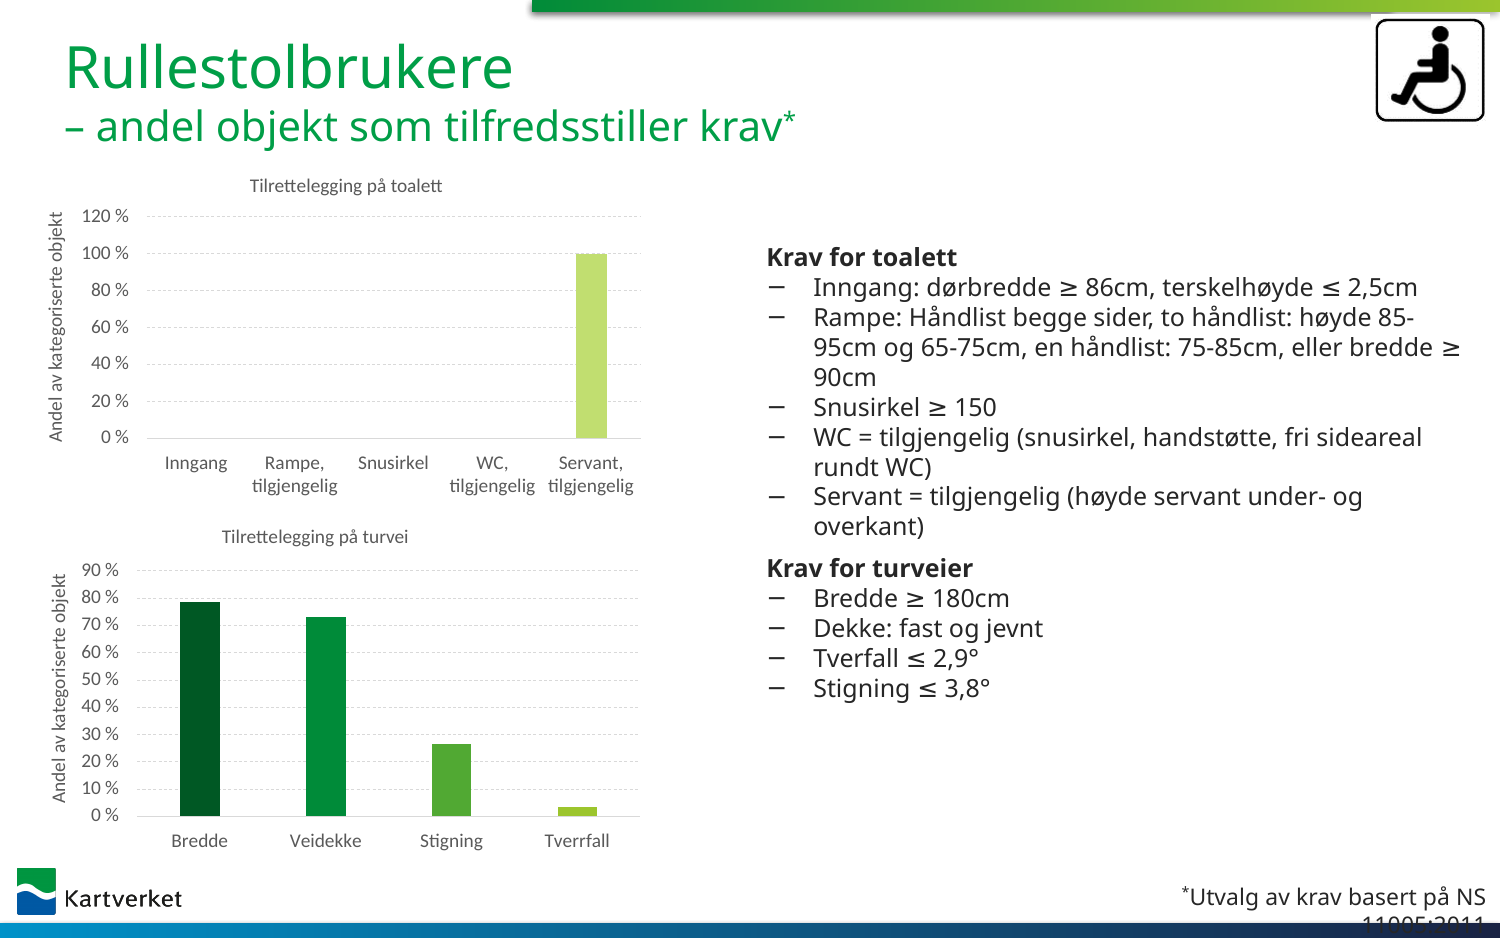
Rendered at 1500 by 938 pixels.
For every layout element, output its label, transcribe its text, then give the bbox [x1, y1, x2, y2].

picture [41, 520, 652, 859]
text_box Krav for turveier Bredde ≥ 180cm Dekke: fast og jevnt Tverfall ≤ 2,9° Stigning ≤ 3,8° [751, 545, 1483, 710]
picture [1371, 13, 1491, 127]
text_box Krav for toalett Inngang: dørbredde ≥ 86cm, terskelhøyde ≤ 2,5cm Rampe: Håndlist begge sider, to håndlist: høyde 85-95cm og 65-75cm, en håndlist: 75-85cm, eller bredde ≥ 90cm Snusirkel ≥ 150 WC = tilgjengelig (snusirkel, handstøtte, fri sideareal rundt WC) Servant = tilgjengelig (høyde servant under- og overkant) [751, 234, 1483, 545]
text_box *Utvalg av krav basert på NS 11005:2011 [1068, 873, 1500, 938]
text_box Rullestolbrukere – andel objekt som tilfredsstiller krav* [49, 14, 1431, 158]
picture [41, 166, 652, 505]
